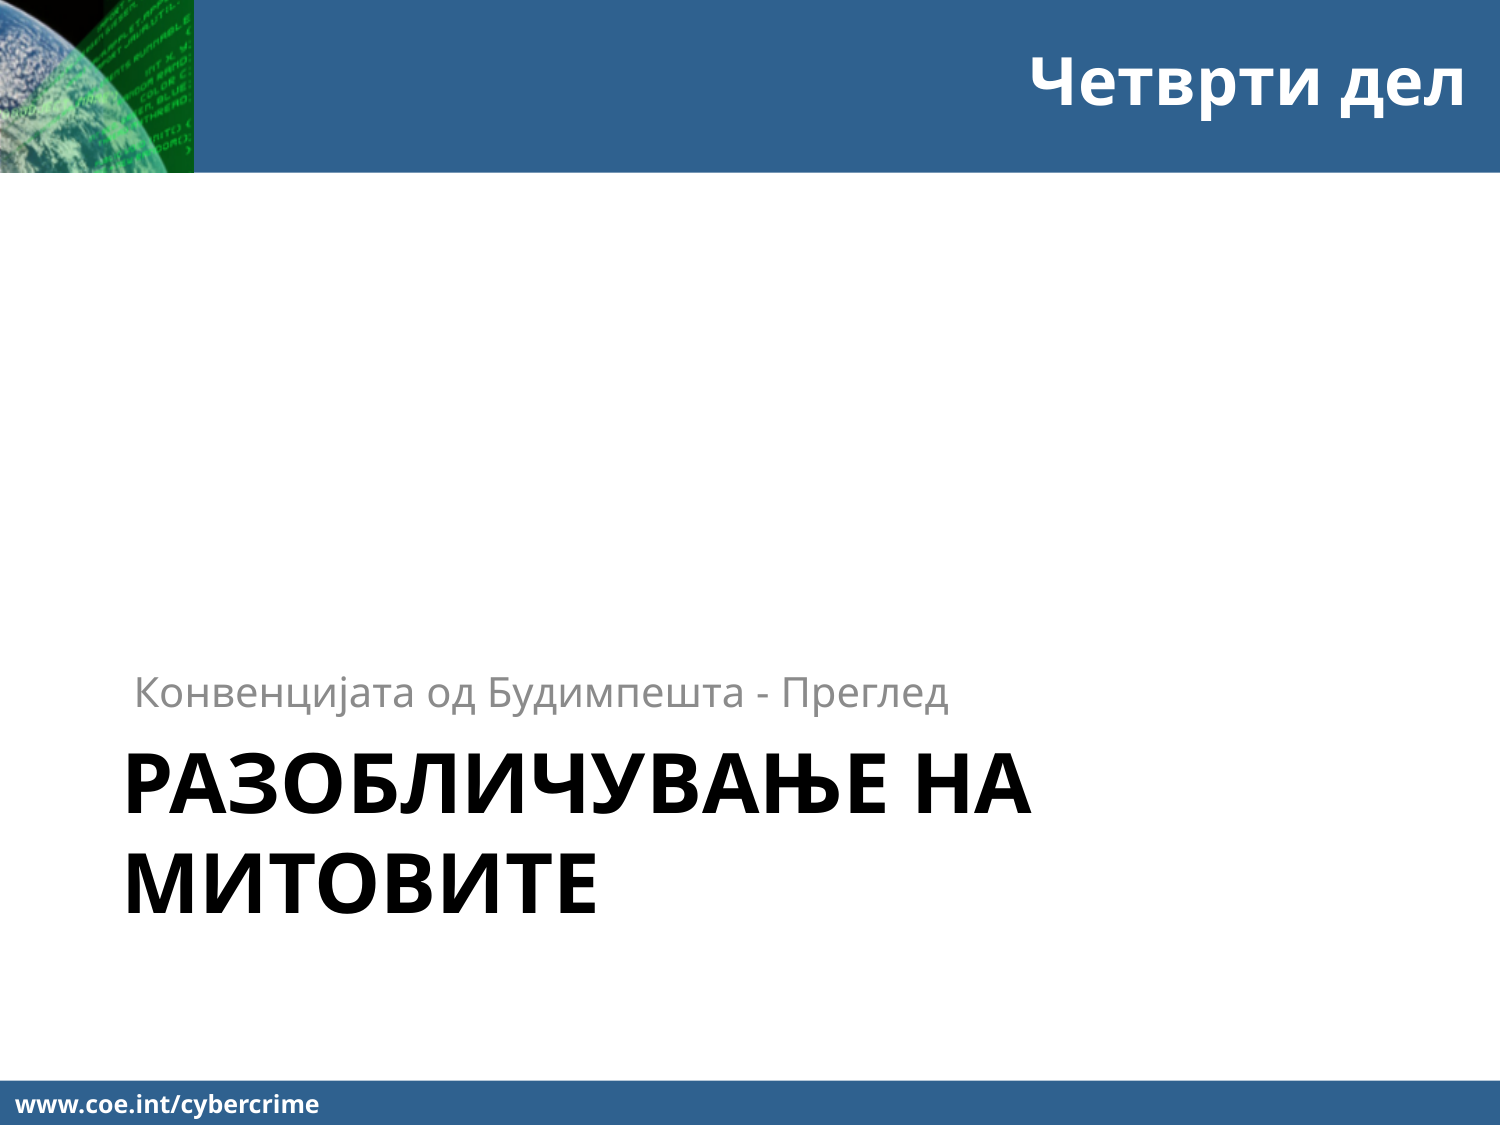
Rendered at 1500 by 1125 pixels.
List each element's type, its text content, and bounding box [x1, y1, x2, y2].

text_box www.coe.int/cybercrime [0, 1079, 1500, 1125]
picture [0, 0, 194, 173]
text_box [197, 0, 1500, 175]
text_box Четврти дел [230, 31, 1483, 126]
title РазОБЛИЧУвање НА митовиТЕ [106, 722, 1412, 947]
list Конвенцијата од Будимпешта - Преглед [118, 476, 1394, 723]
